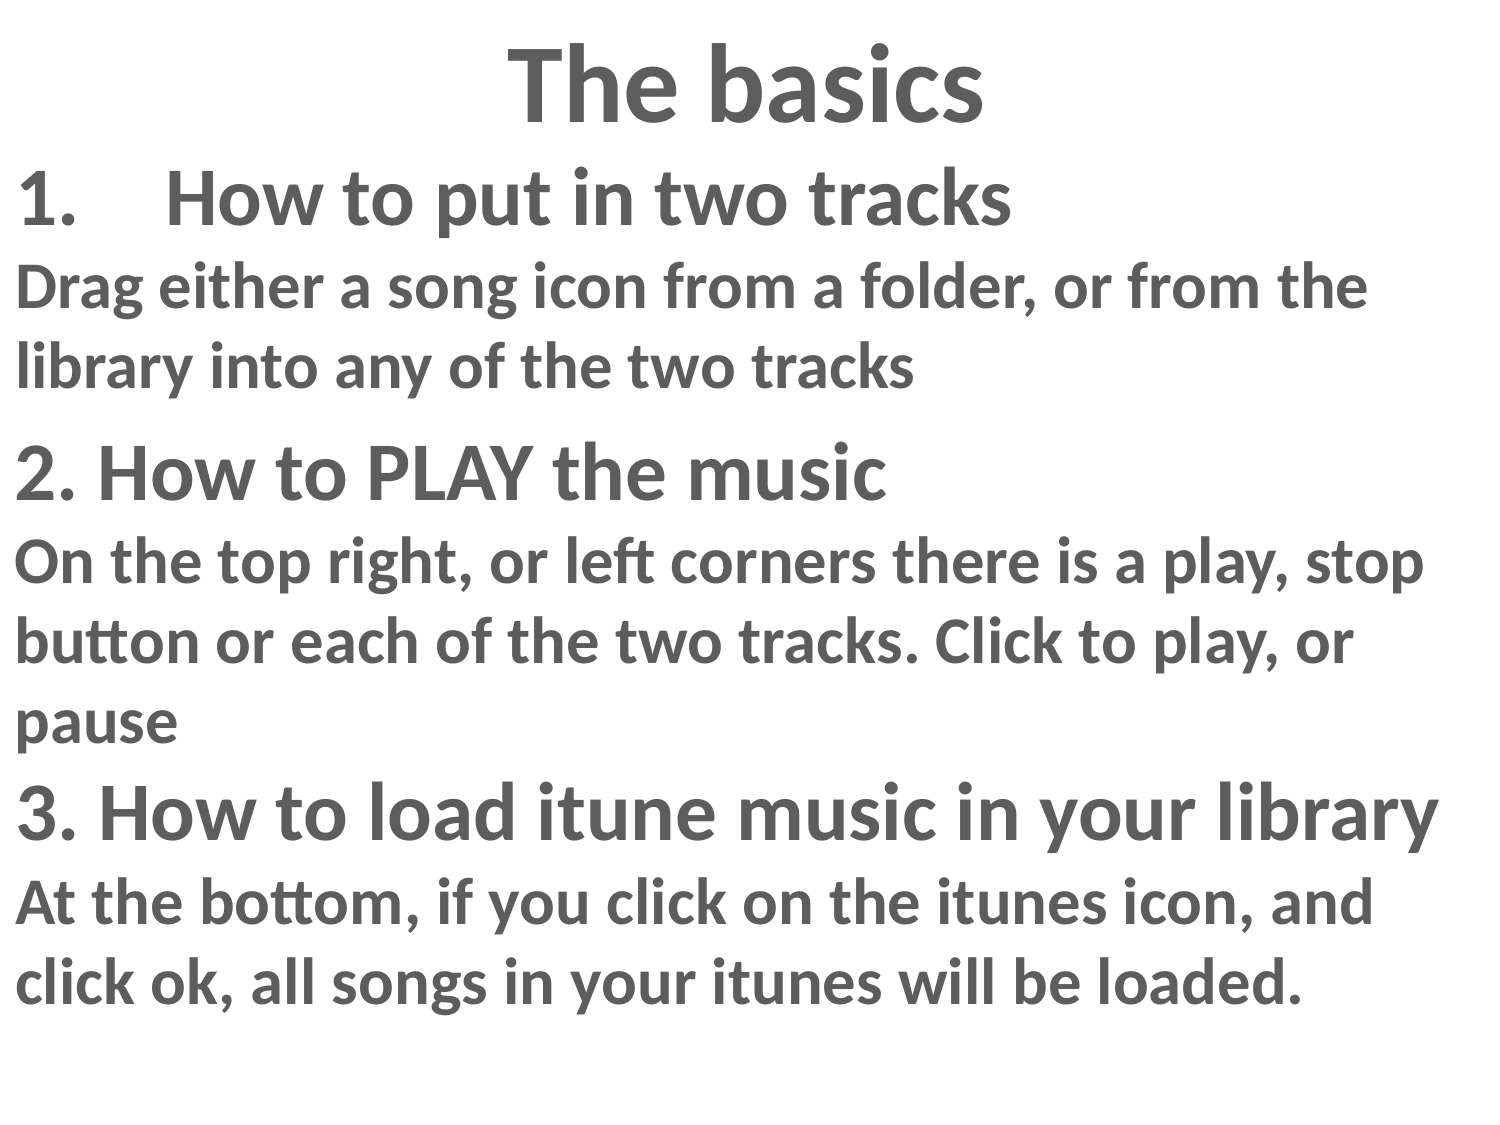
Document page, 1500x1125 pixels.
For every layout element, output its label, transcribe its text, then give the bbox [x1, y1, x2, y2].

text_box The basics [492, 2, 1002, 134]
text_box How to put in two tracks Drag either a song icon from a folder, or from the library into any of the two tracks [0, 134, 1500, 409]
text_box 3. How to load itune music in your library At the bottom, if you click on the itunes icon, and click ok, all songs in your itunes will be loaded. [0, 750, 1500, 1025]
text_box 2. How to PLAY the music On the top right, or left corners there is a play, stop button or each of the two tracks. Click to play, or pause [0, 409, 1500, 750]
